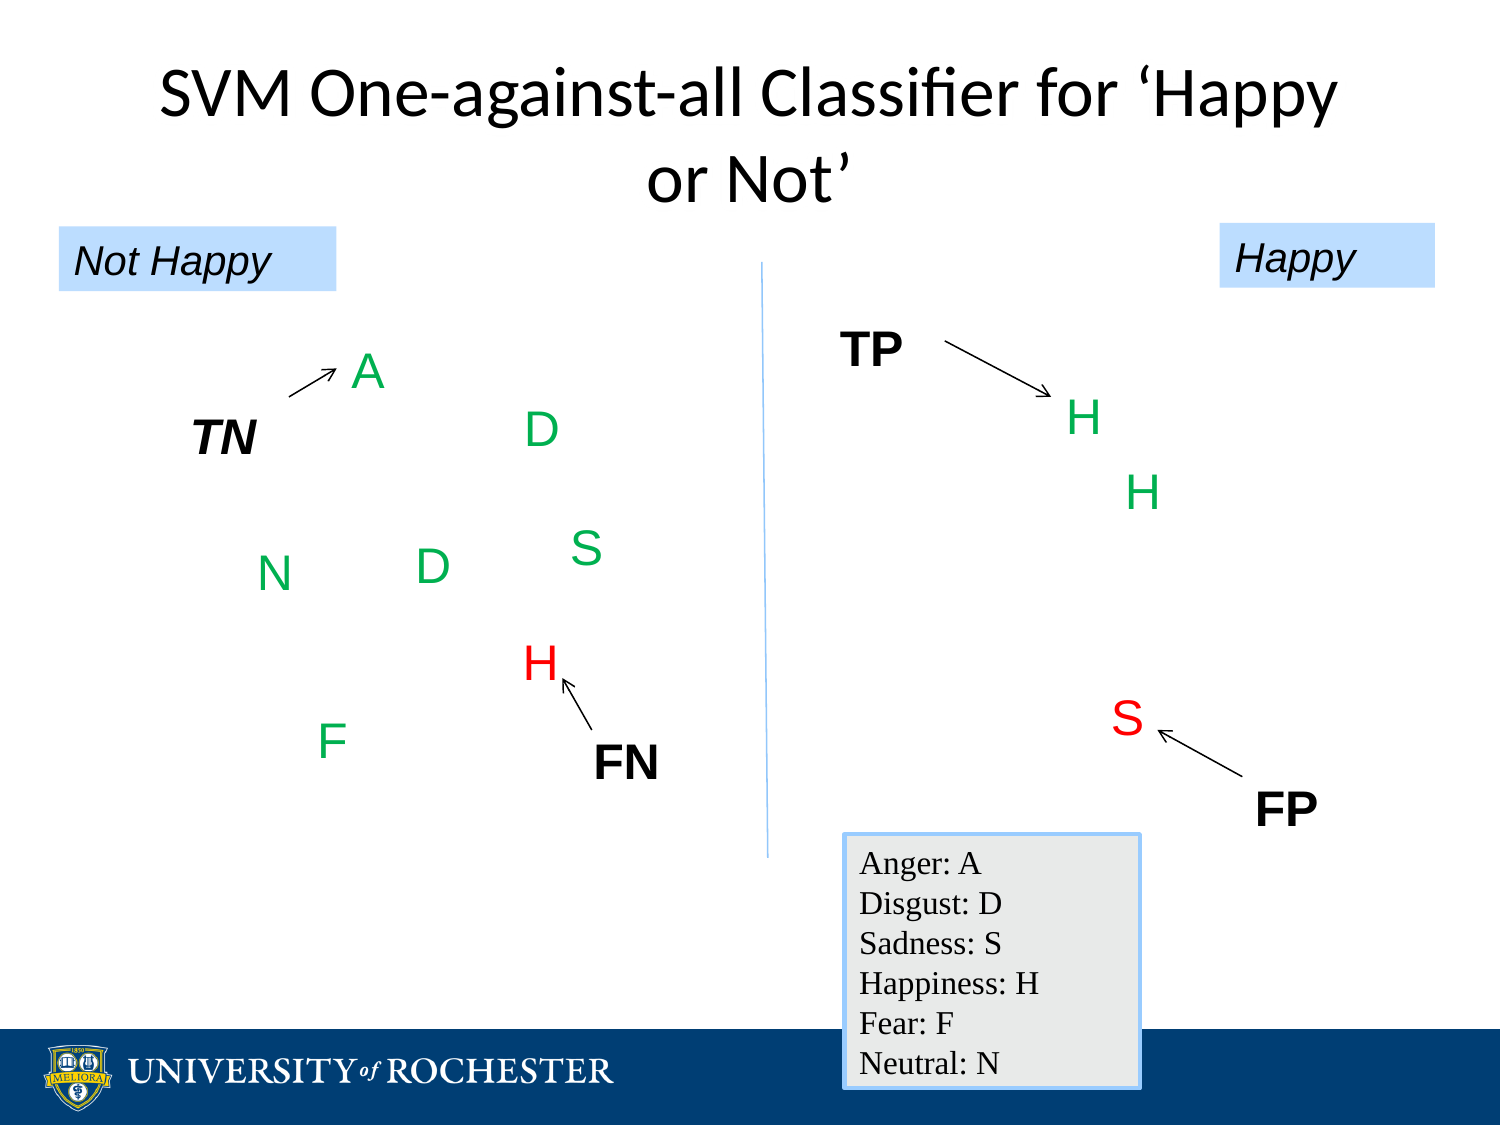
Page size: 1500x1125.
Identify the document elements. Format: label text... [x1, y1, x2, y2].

text_box TN [174, 396, 315, 472]
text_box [288, 368, 337, 398]
text_box H [507, 622, 603, 698]
text_box FP [1240, 769, 1430, 845]
text_box H [1051, 377, 1146, 452]
text_box S [1096, 677, 1191, 753]
text_box A [336, 331, 432, 406]
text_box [944, 340, 1052, 398]
text_box Not Happy [58, 226, 337, 292]
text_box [761, 261, 768, 858]
text_box N [242, 533, 337, 609]
text_box Anger: A Disgust: D Sadness: S Happiness: H Fear: F Neutral: N [842, 832, 1142, 1090]
text_box D [509, 389, 604, 464]
text_box TP [825, 308, 957, 384]
text_box D [400, 526, 495, 602]
text_box H [1110, 452, 1205, 528]
picture [0, 1029, 1500, 1125]
text_box S [554, 507, 650, 583]
text_box F [302, 700, 397, 776]
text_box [1157, 729, 1243, 777]
title SVM One-against-all Classifier for ‘Happy or Not’ [112, 37, 1388, 226]
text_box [561, 677, 592, 731]
text_box FN [578, 722, 679, 798]
text_box Happy [1219, 222, 1435, 288]
